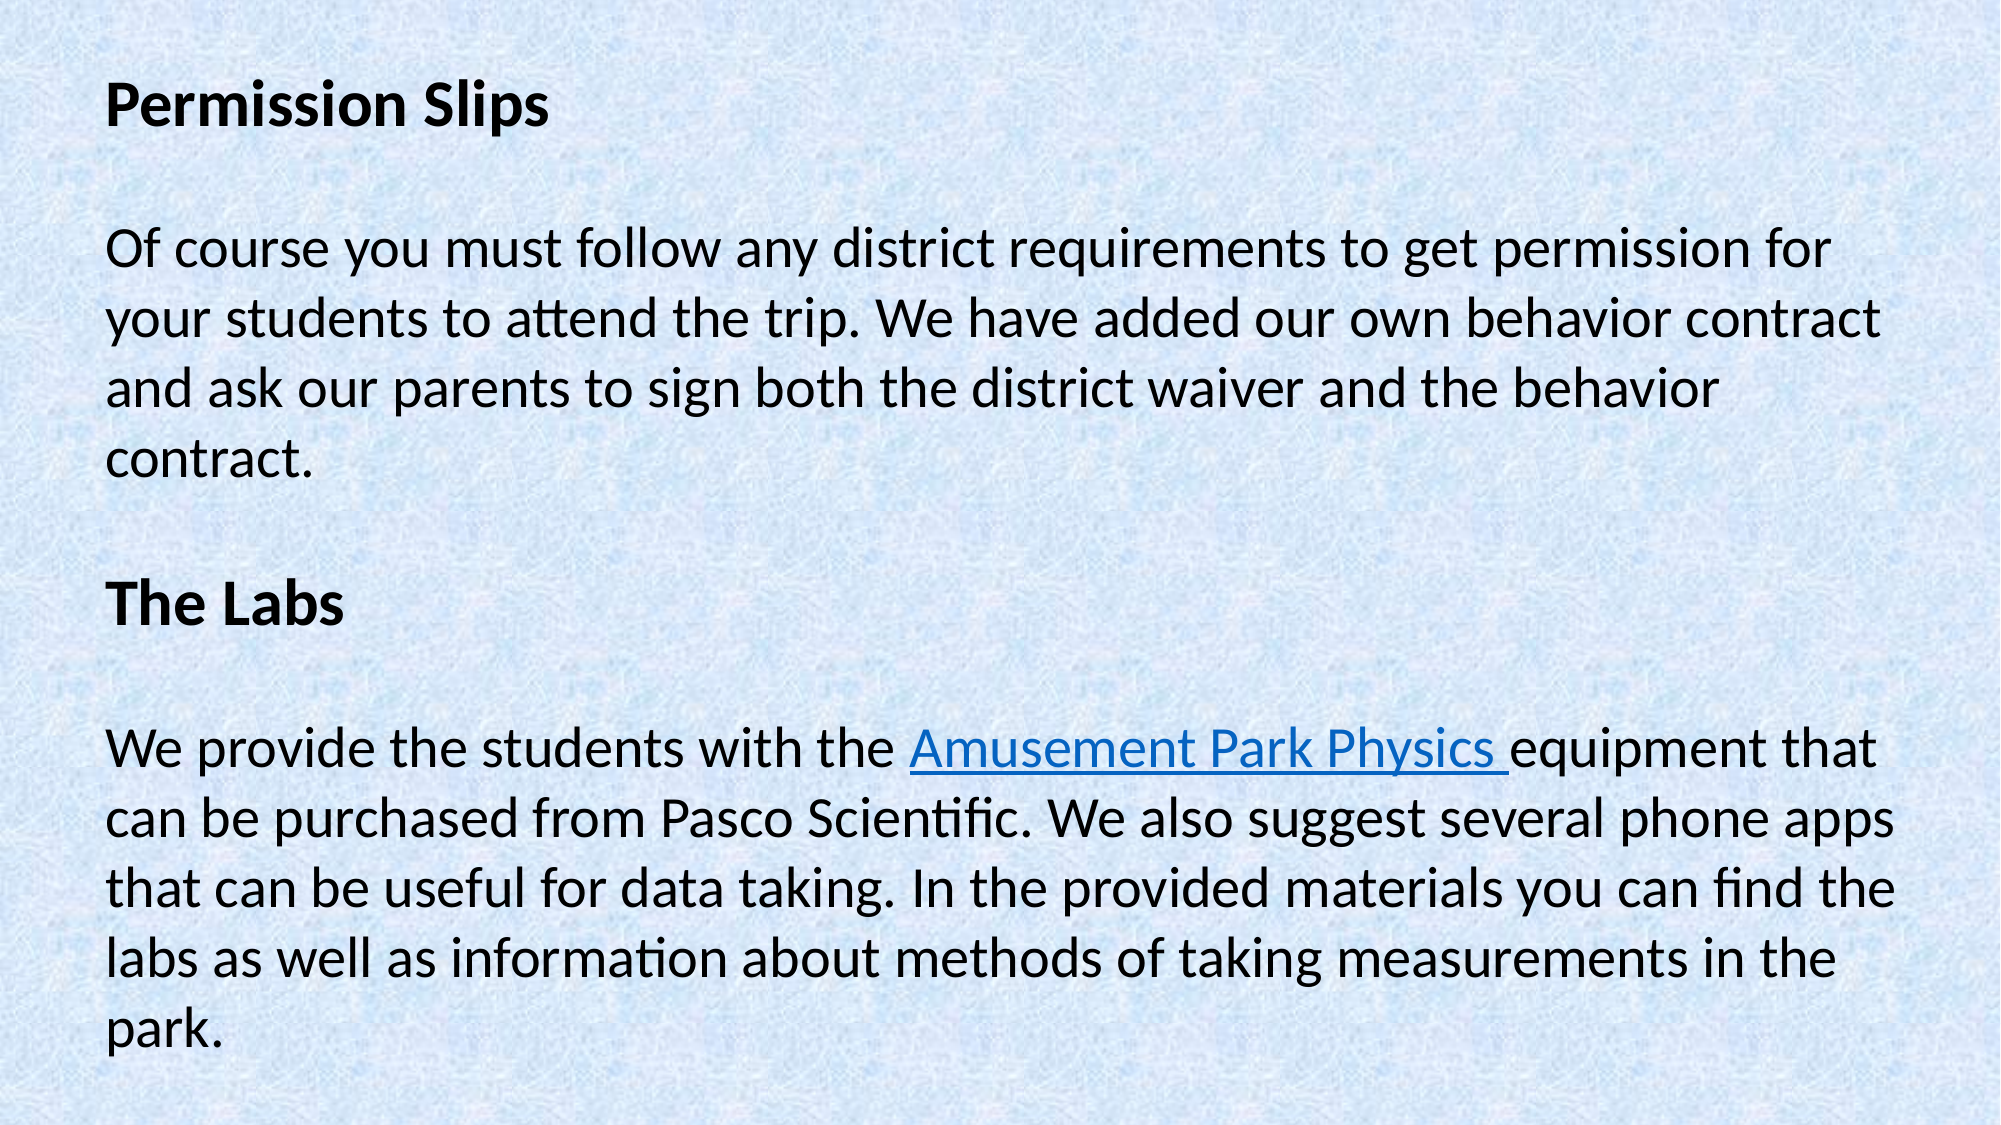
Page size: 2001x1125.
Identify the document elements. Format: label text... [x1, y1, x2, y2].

text_box Permission Slips Of course you must follow any district requirements to get permission for your students to attend the trip. We have added our own behavior contract and ask our parents to sign both the district waiver and the behavior contract. The Labs We provide the students with the Amusement Park Physics equipment that can be purchased from Pasco Scientific. We also suggest several phone apps that can be useful for data taking. In the provided materials you can find the labs as well as information about methods of taking measurements in the park. [90, 51, 1955, 1067]
picture [0, 0, 2001, 1125]
